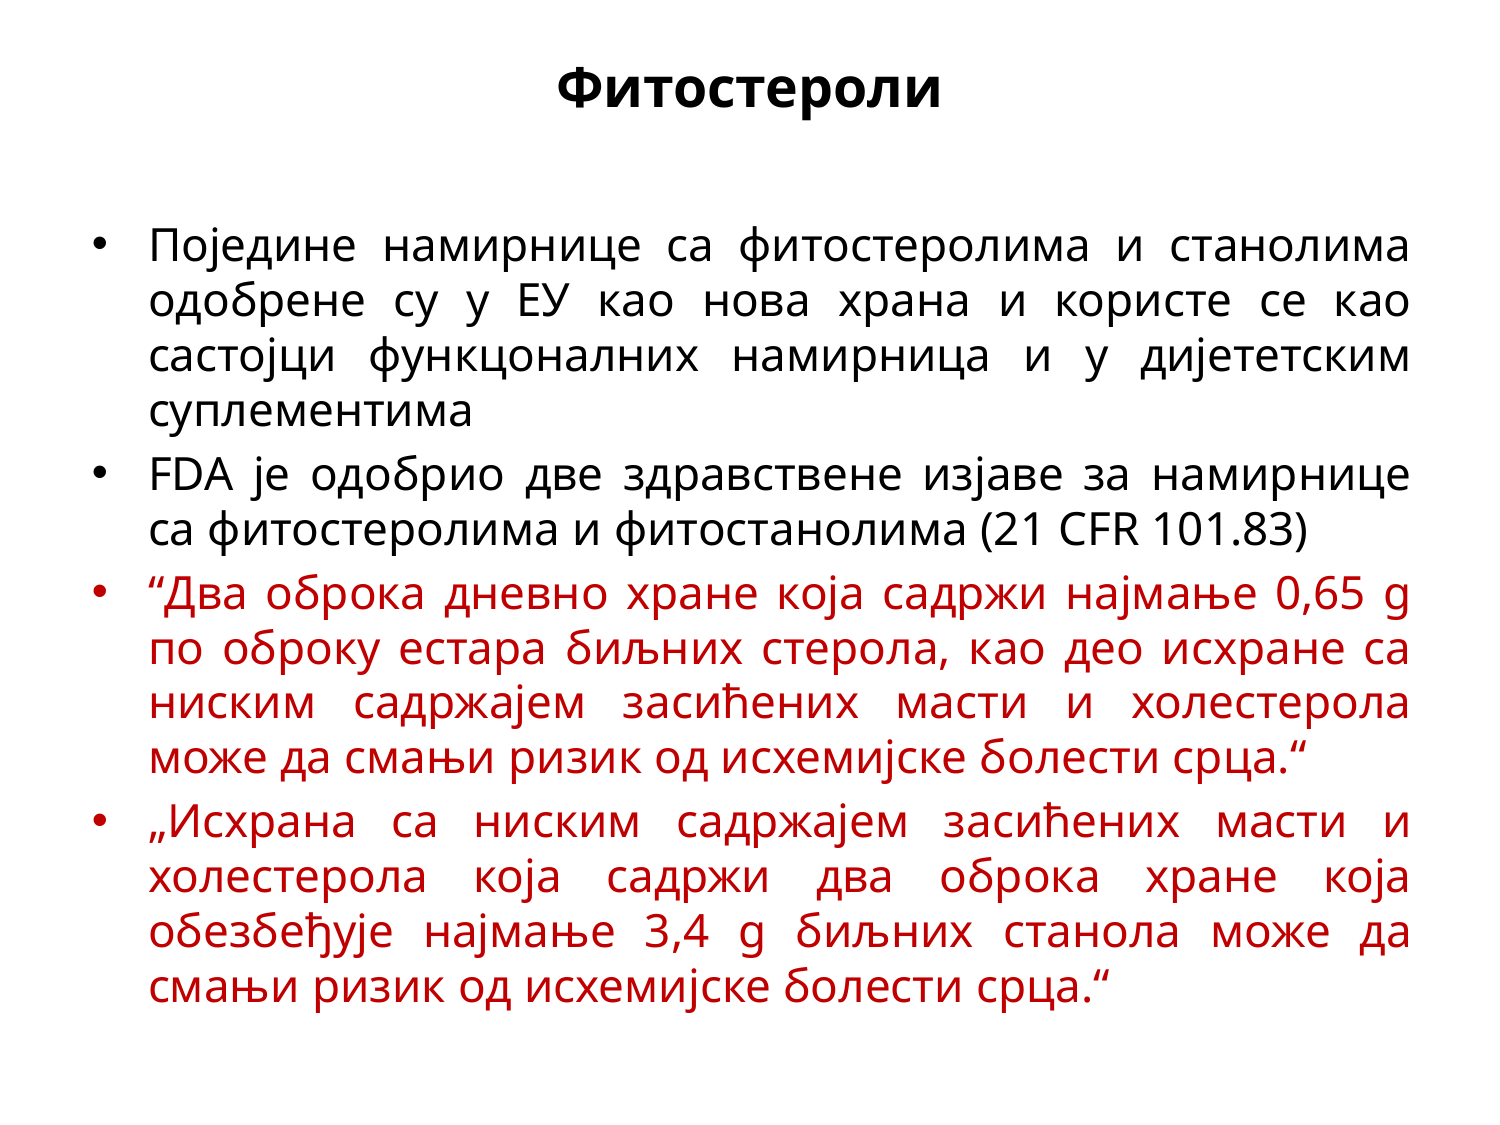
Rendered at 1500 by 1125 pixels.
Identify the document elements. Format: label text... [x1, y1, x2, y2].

title Фитостероли [75, 45, 1425, 127]
list Поједине намирнице са фитостеролима и станолима одобрене су у ЕУ као нова храна и користе се као састојци функцоналних намирница и у дијететским суплементима FDA је одобрио две здравствене изјаве за намирнице са фитостеролима и фитостанолима (21 CFR 101.83) “Два оброка дневно хране која садржи најмање 0,65 g по оброку естара биљних стерола, као део исхране са ниским садржајем засићених масти и холестерола може да смањи ризик од исхемијске болести срца.“ „Исхрана са ниским садржајем засићених масти и холестерола која садржи два оброка хране која обезбеђује најмање 3,4 g биљних станола може да смањи ризик од исхемијске болести срца.“ [76, 208, 1427, 1071]
